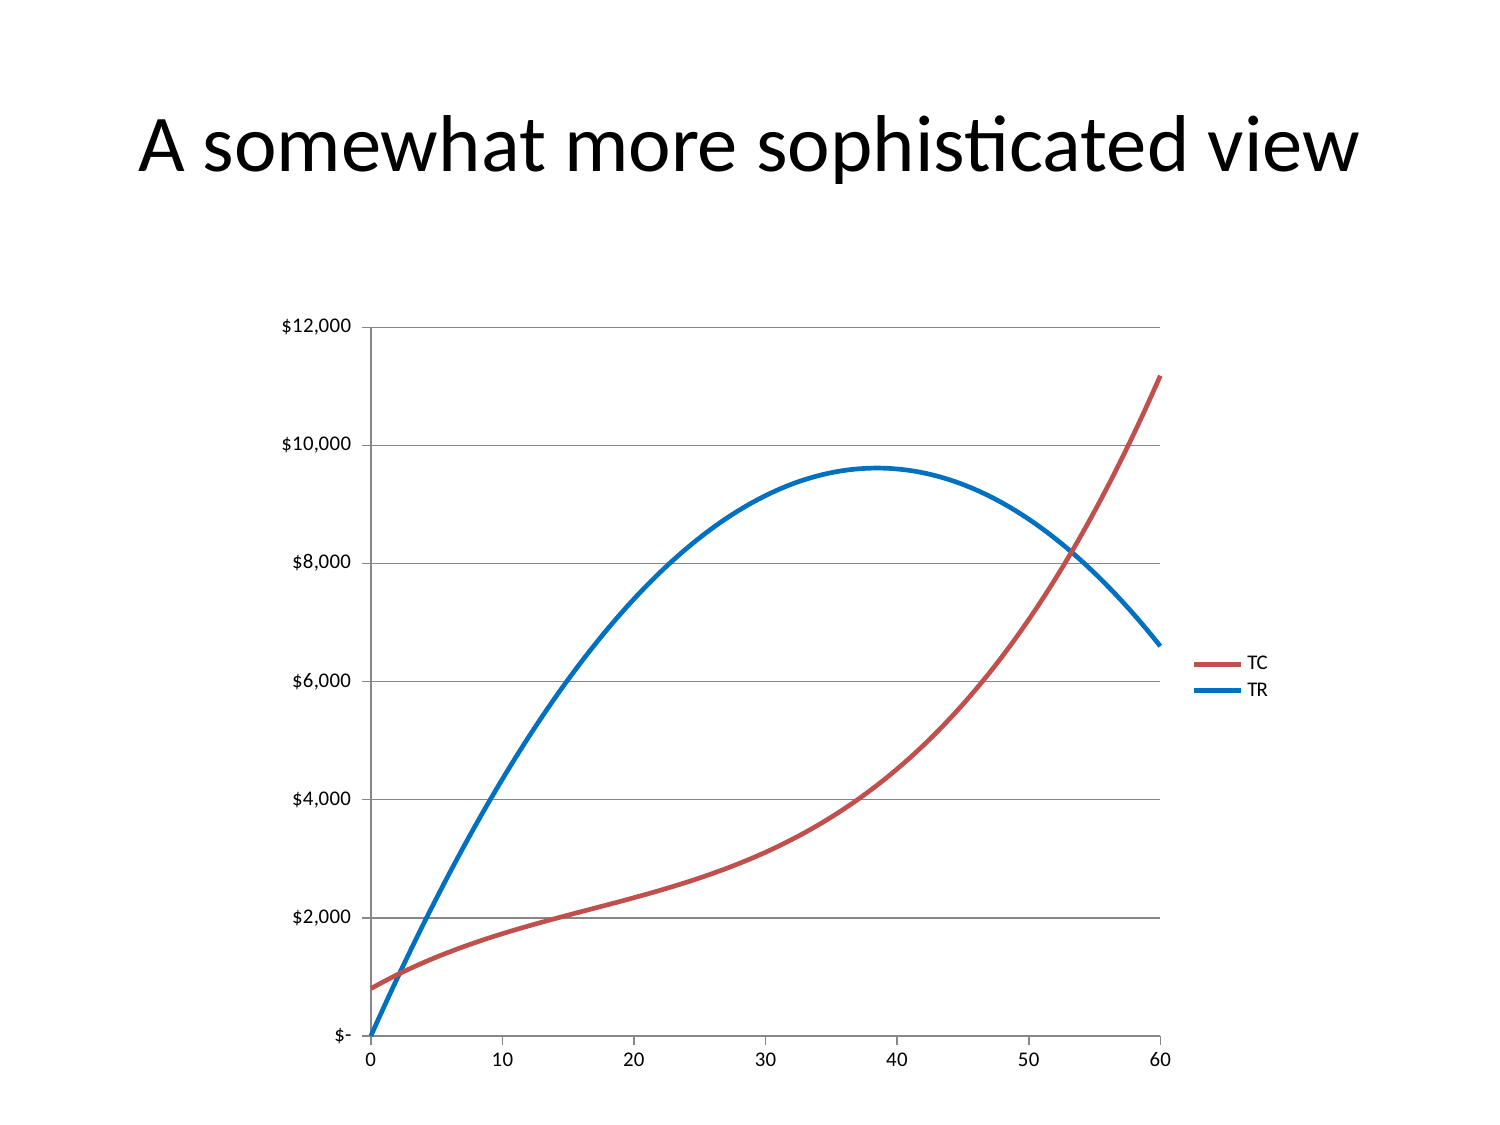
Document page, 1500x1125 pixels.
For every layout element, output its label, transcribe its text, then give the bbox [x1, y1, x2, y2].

chart [265, 255, 1288, 1101]
title A somewhat more sophisticated view [75, 45, 1425, 233]
